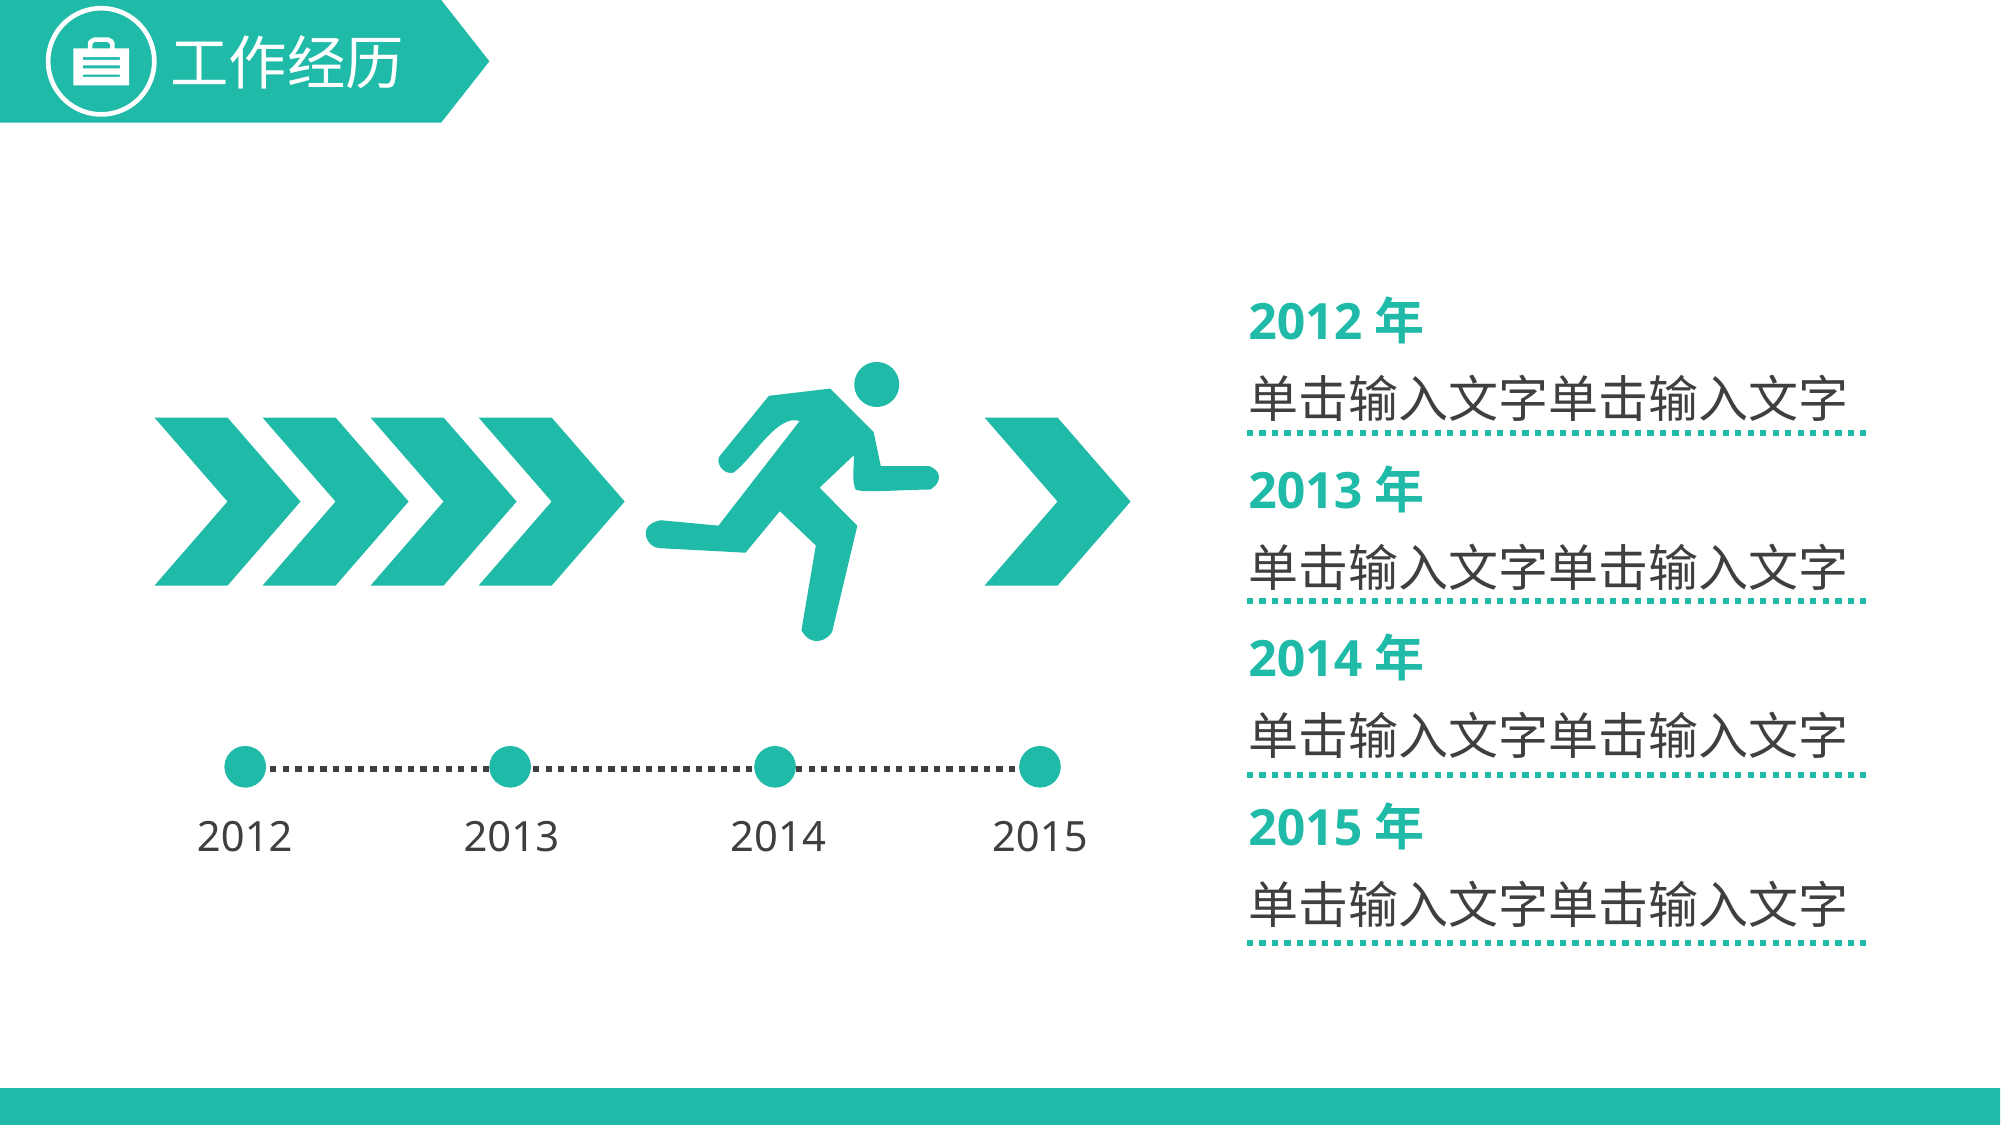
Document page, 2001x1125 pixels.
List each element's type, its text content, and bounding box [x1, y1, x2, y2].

text_box [982, 416, 1132, 587]
text_box [489, 745, 532, 769]
text_box [754, 745, 796, 769]
text_box 2014 [654, 792, 902, 867]
text_box 2013 [388, 792, 635, 867]
text_box [476, 416, 627, 587]
text_box 2012 [121, 792, 369, 867]
text_box [152, 416, 302, 587]
text_box 2012年 单击输入文字单击输入文字 2013年 单击输入文字单击输入文字 2014年 单击输入文字单击输入文字 2015年 单击输入文字单击输入文字 [1233, 264, 1866, 941]
text_box 2015 [916, 792, 1164, 867]
text_box [1019, 745, 1061, 788]
text_box [368, 416, 518, 587]
text_box [224, 745, 267, 788]
text_box [489, 770, 531, 788]
text_box [260, 416, 410, 587]
text_box [754, 770, 796, 788]
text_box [645, 361, 940, 642]
